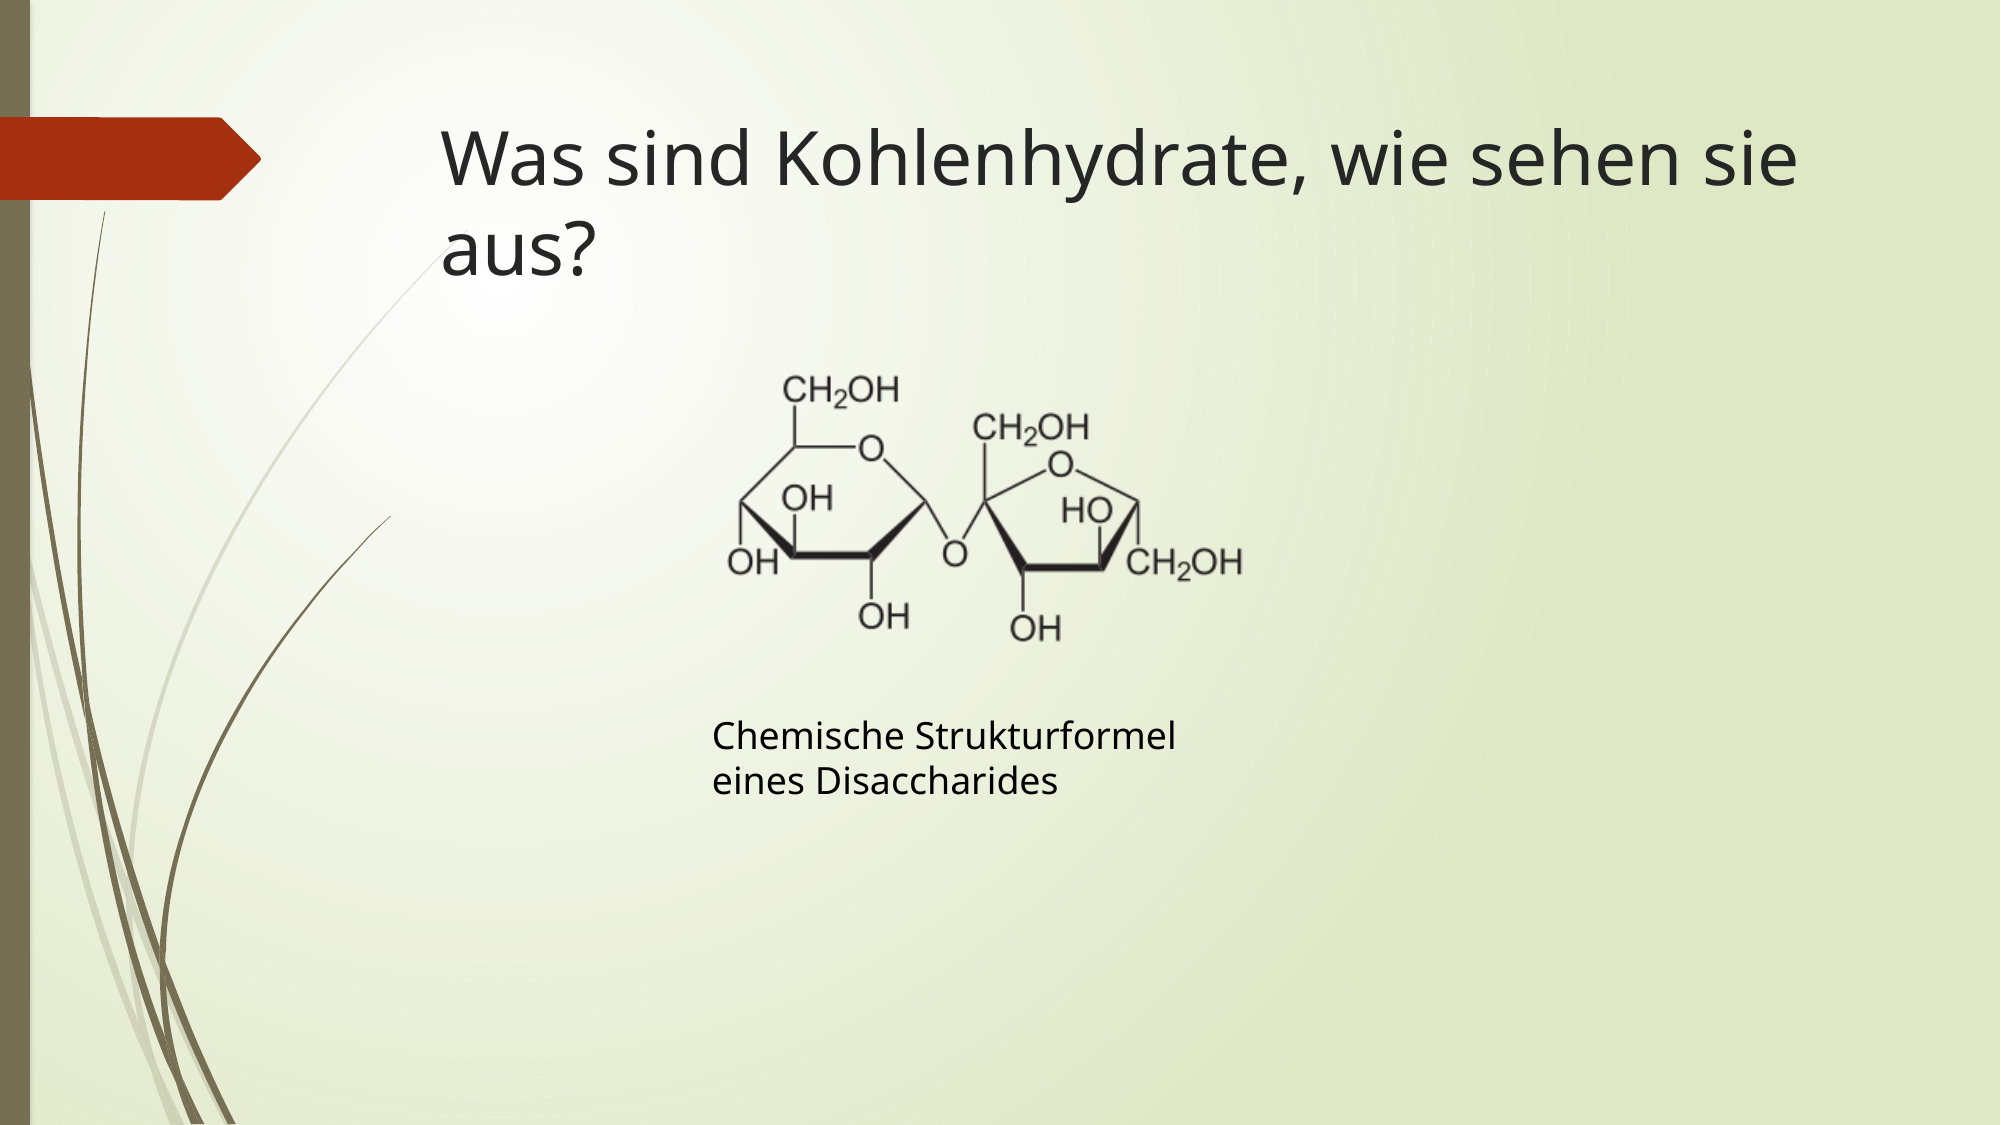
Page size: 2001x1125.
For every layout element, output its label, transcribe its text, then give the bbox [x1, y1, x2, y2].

title Was sind Kohlenhydrate, wie sehen sie aus? [425, 102, 1888, 313]
text_box Chemische Strukturformel eines Disaccharides [697, 704, 1255, 810]
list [715, 369, 1256, 648]
